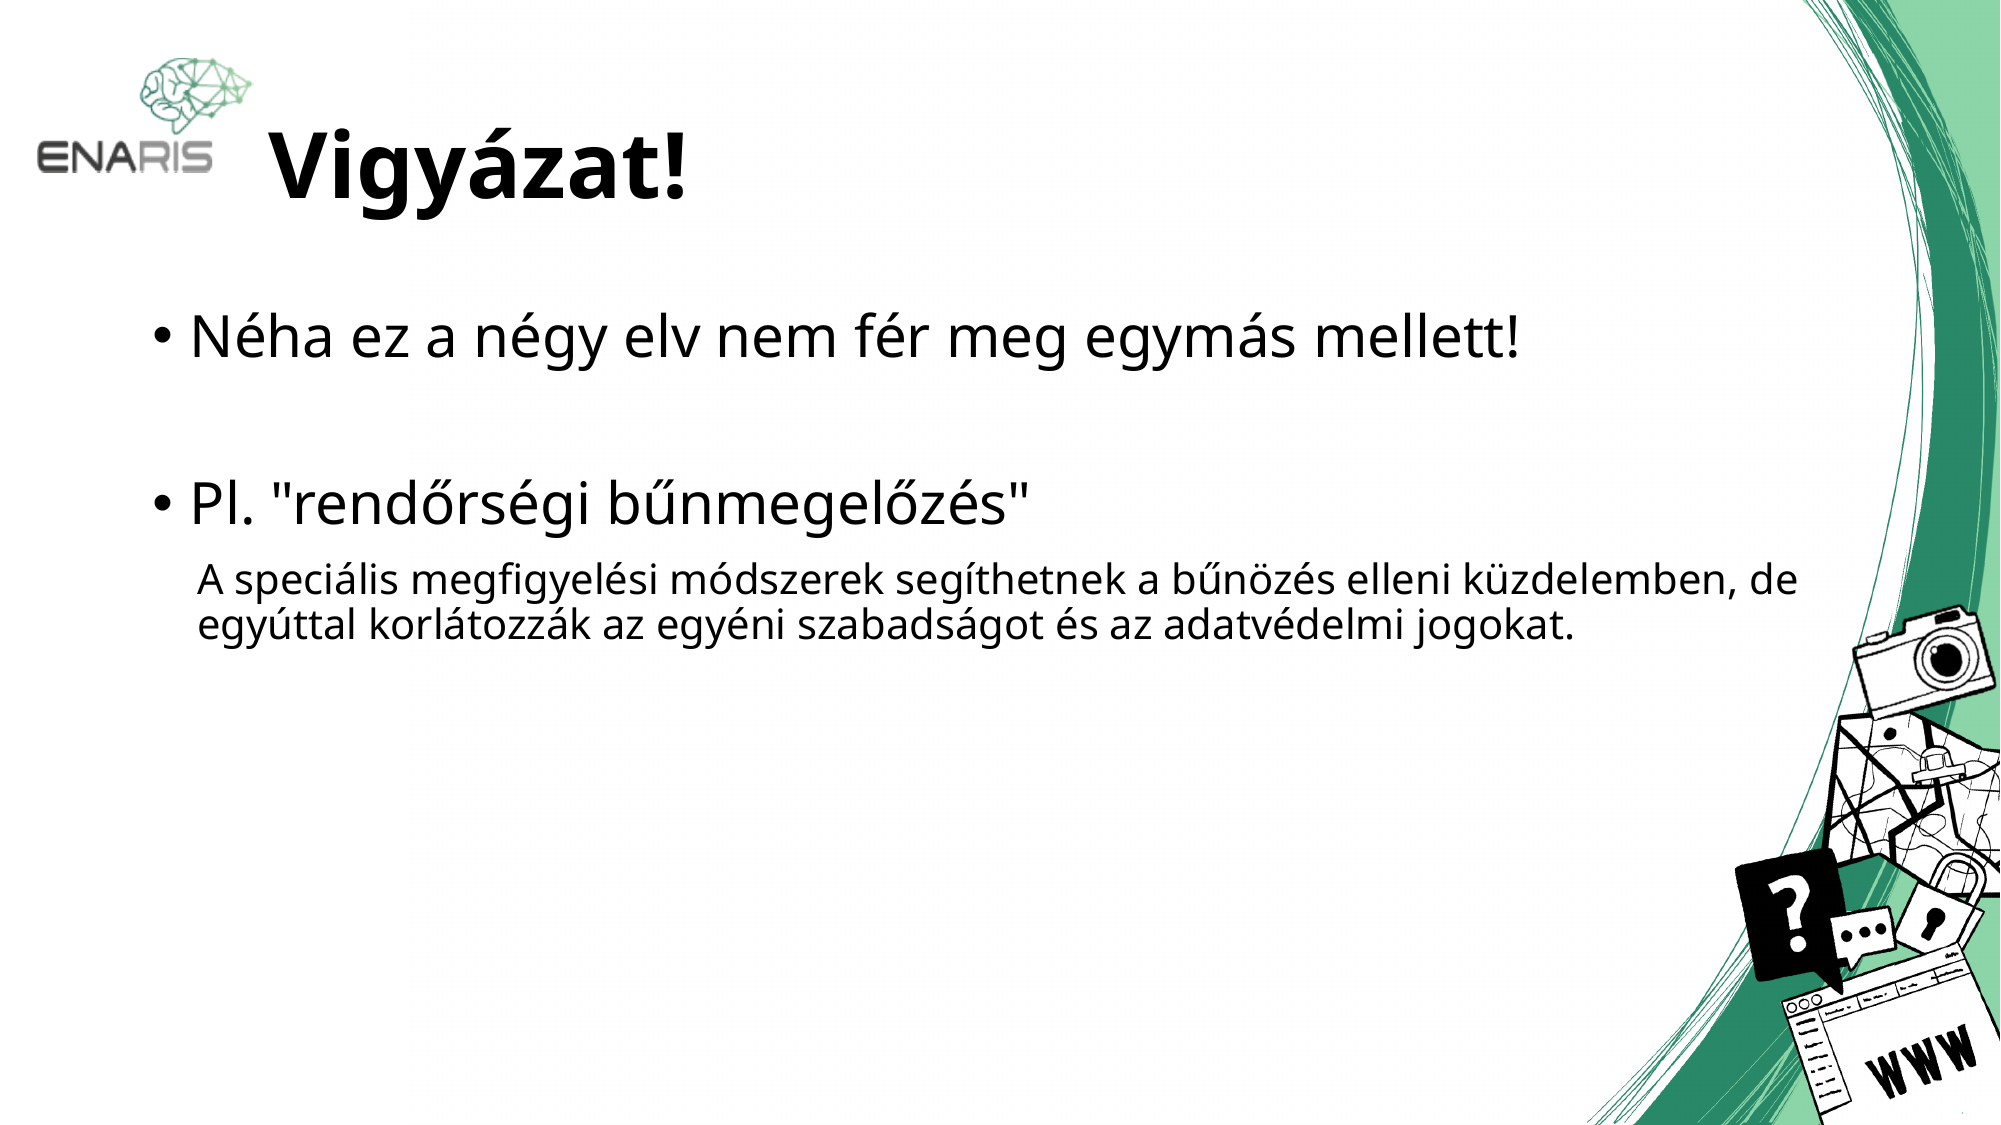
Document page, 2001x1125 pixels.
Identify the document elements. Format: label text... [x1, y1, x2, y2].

picture [408, 0, 2000, 1125]
list Néha ez a négy elv nem fér meg egymás mellett! Pl. "rendőrségi bűnmegelőzés" A speciális megfigyelési módszerek segíthetnek a bűnözés elleni küzdelemben, de egyúttal korlátozzák az egyéni szabadságot és az adatvédelmi jogokat. [137, 299, 1863, 1014]
title Vigyázat! [253, 59, 1863, 278]
picture [37, 58, 254, 173]
